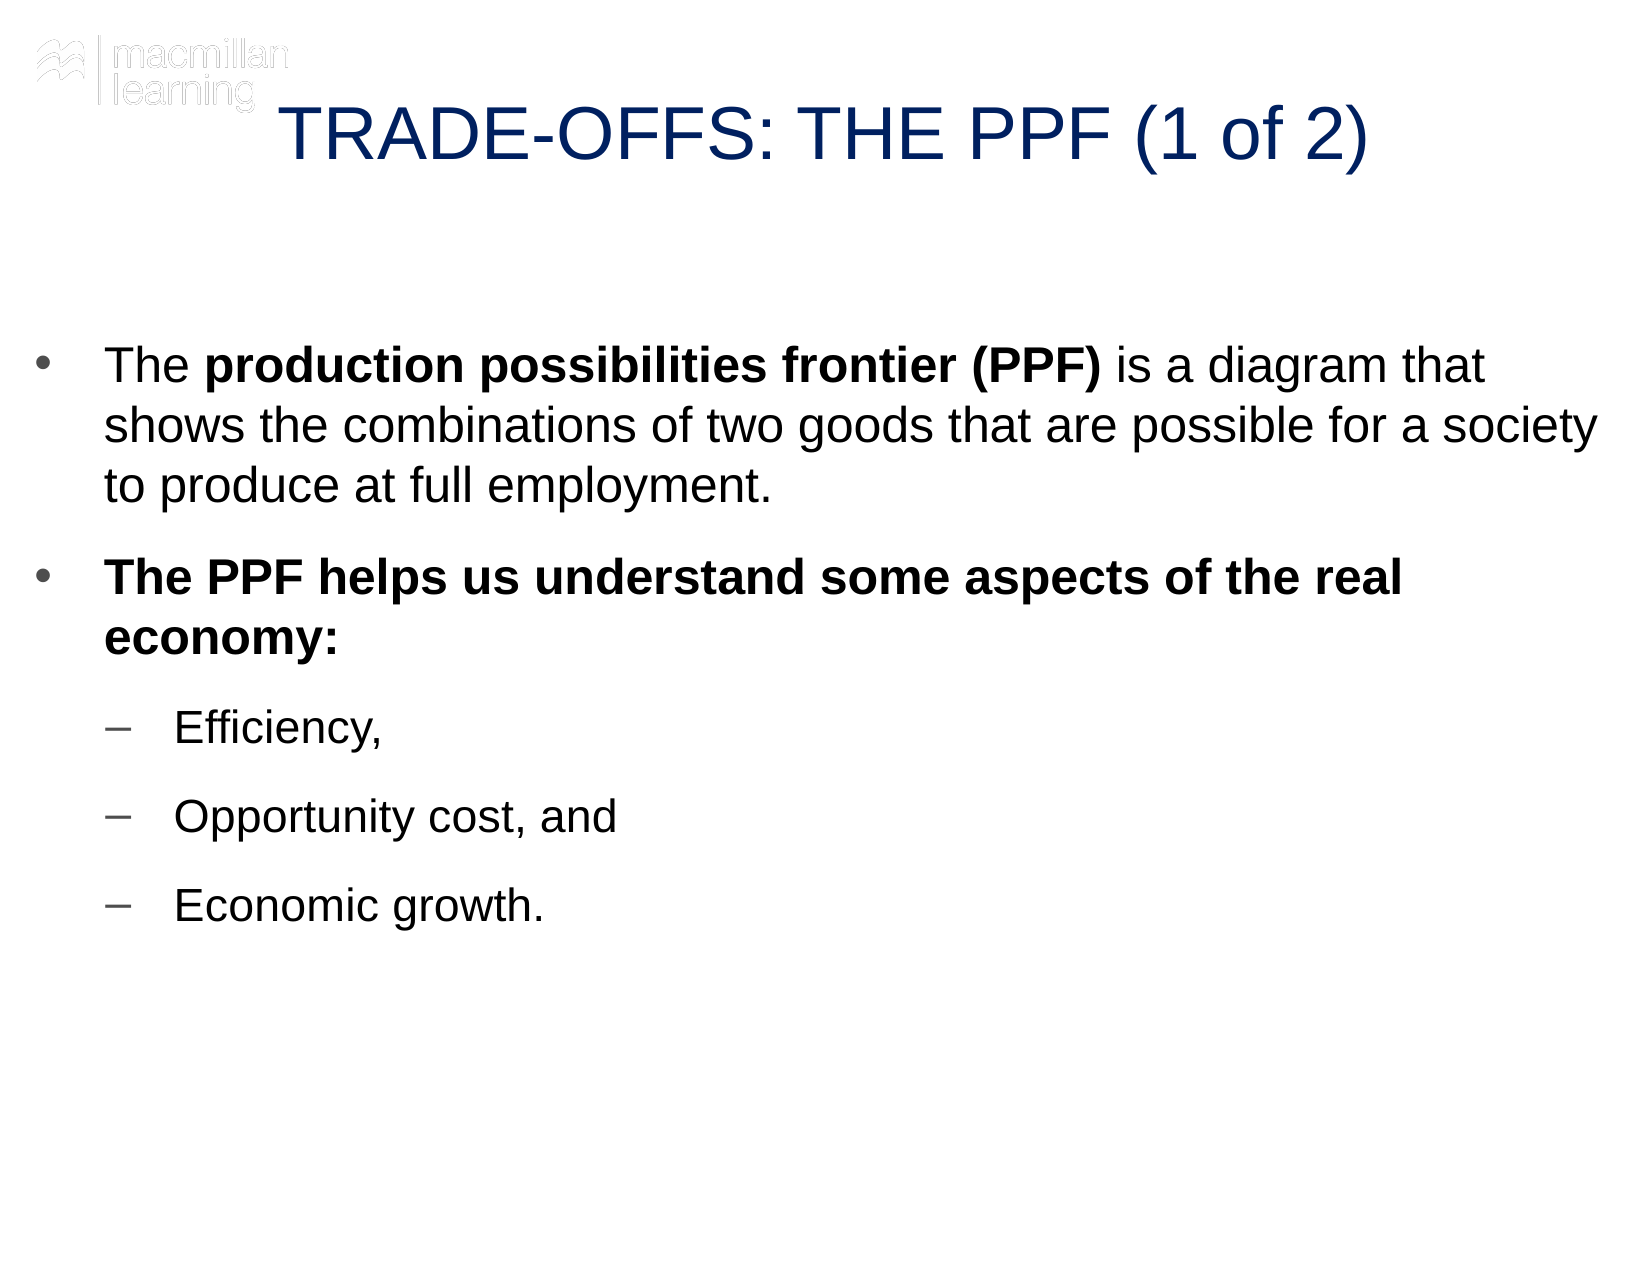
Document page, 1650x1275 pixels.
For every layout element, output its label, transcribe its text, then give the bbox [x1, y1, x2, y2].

list The production possibilities frontier (PPF) is a diagram that shows the combinations of two goods that are possible for a society to produce at full employment. The PPF helps us understand some aspects of the real economy: Efficiency, Opportunity cost, and Economic growth. [19, 317, 1628, 948]
picture [37, 35, 288, 62]
title TRADE-OFFS: THE PPF (1 of 2) [0, 62, 1650, 197]
